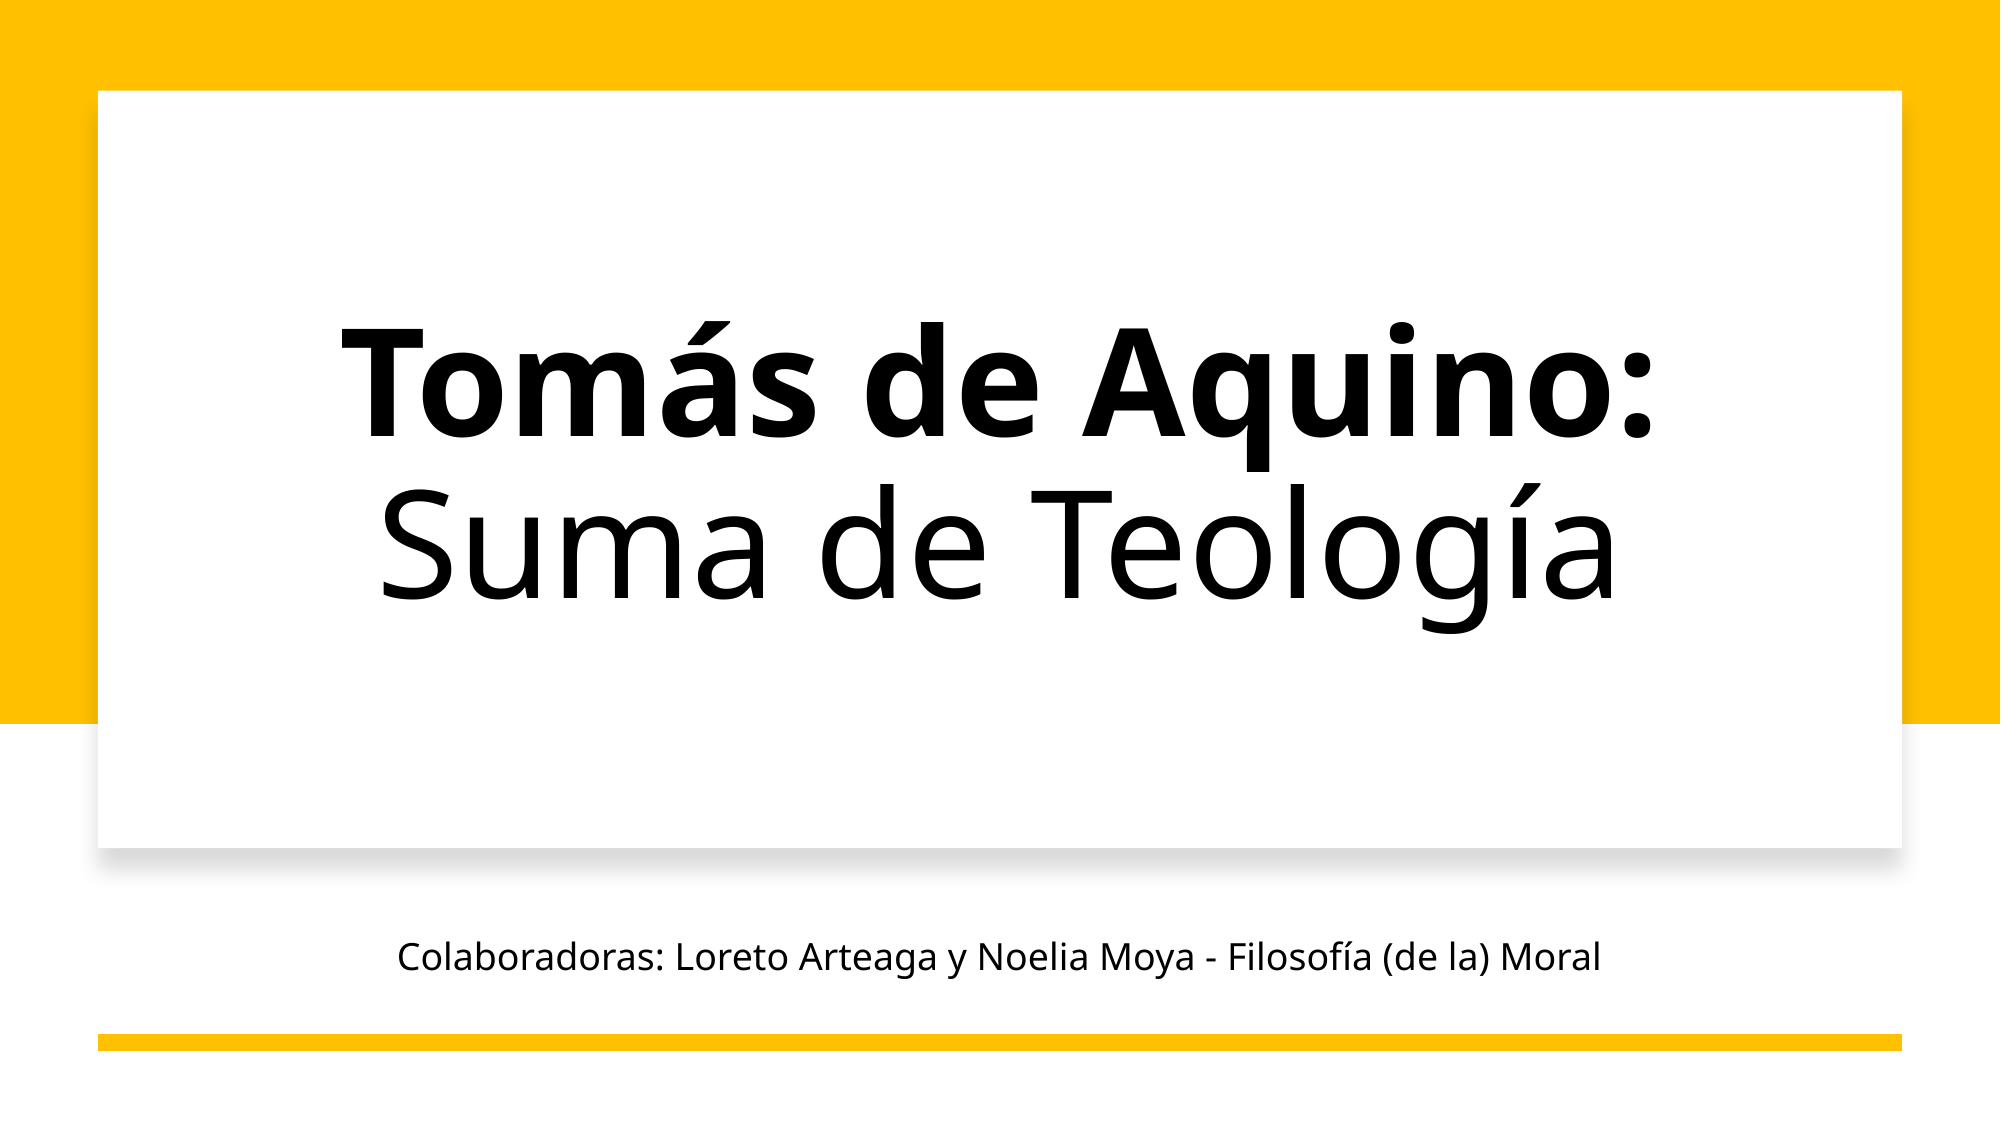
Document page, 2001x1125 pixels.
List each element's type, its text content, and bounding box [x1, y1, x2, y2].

title Tomás de Aquino: Suma de Teología [249, 200, 1750, 738]
text_box [0, 725, 2000, 1125]
text_box [0, 0, 2000, 725]
subtitle Colaboradoras: Loreto Arteaga y Noelia Moya - Filosofía (de la) Moral [249, 904, 1750, 1012]
text_box [97, 89, 1903, 849]
